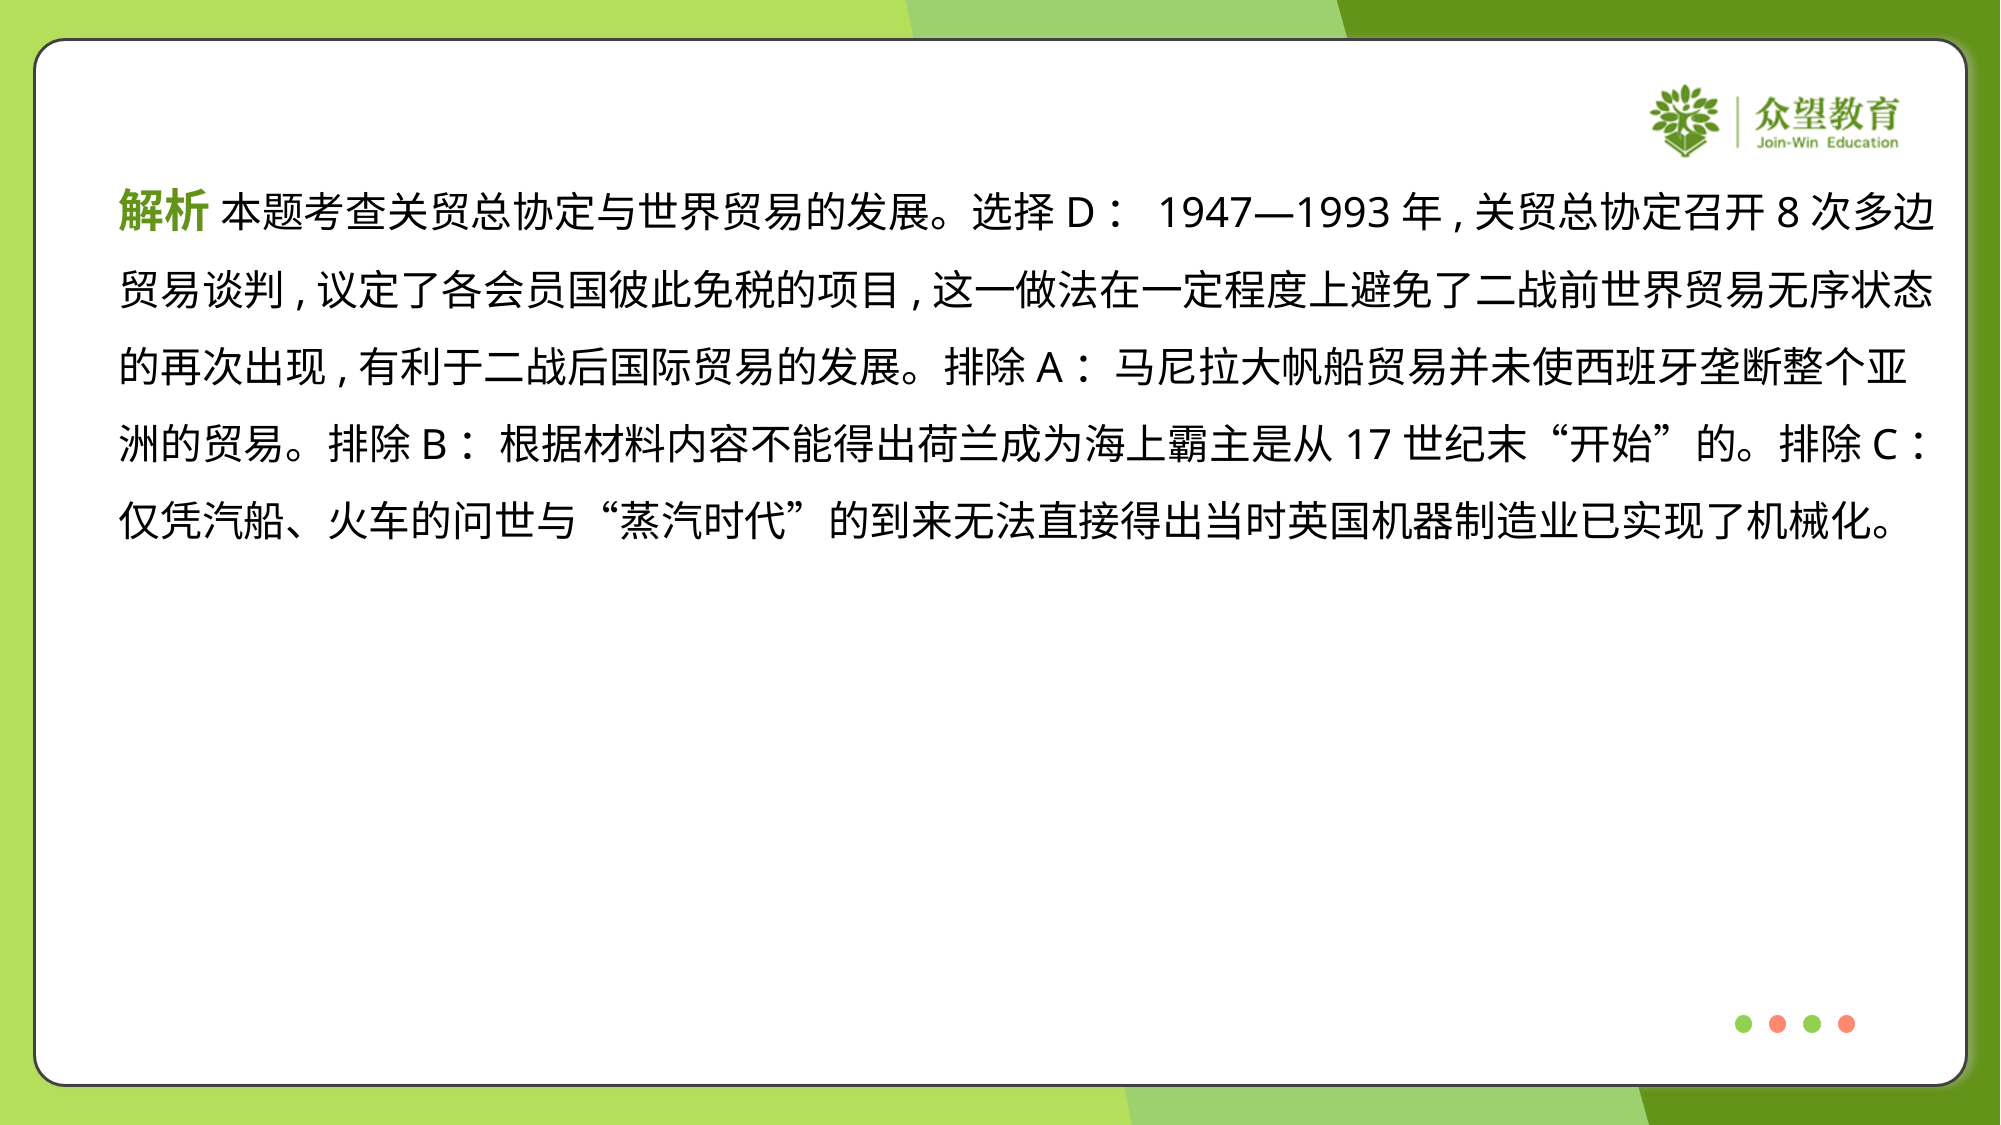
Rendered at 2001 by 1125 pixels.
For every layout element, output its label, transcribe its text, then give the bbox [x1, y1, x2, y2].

text_box 解析 本题考查关贸总协定与世界贸易的发展。选择D：1947—1993年,关贸总协定召开8次多边 贸易谈判,议定了各会员国彼此免税的项目,这一做法在一定程度上避免了二战前世界贸易无序状态 的再次出现,有利于二战后国际贸易的发展。排除A：马尼拉大帆船贸易并未使西班牙垄断整个亚 洲的贸易。排除B：根据材料内容不能得出荷兰成为海上霸主是从17世纪末“开始”的。排除C： 仅凭汽船、火车的问世与“蒸汽时代”的到来无法直接得出当时英国机器制造业已实现了机械化。 [118, 159, 1883, 605]
picture [0, 0, 2000, 1125]
